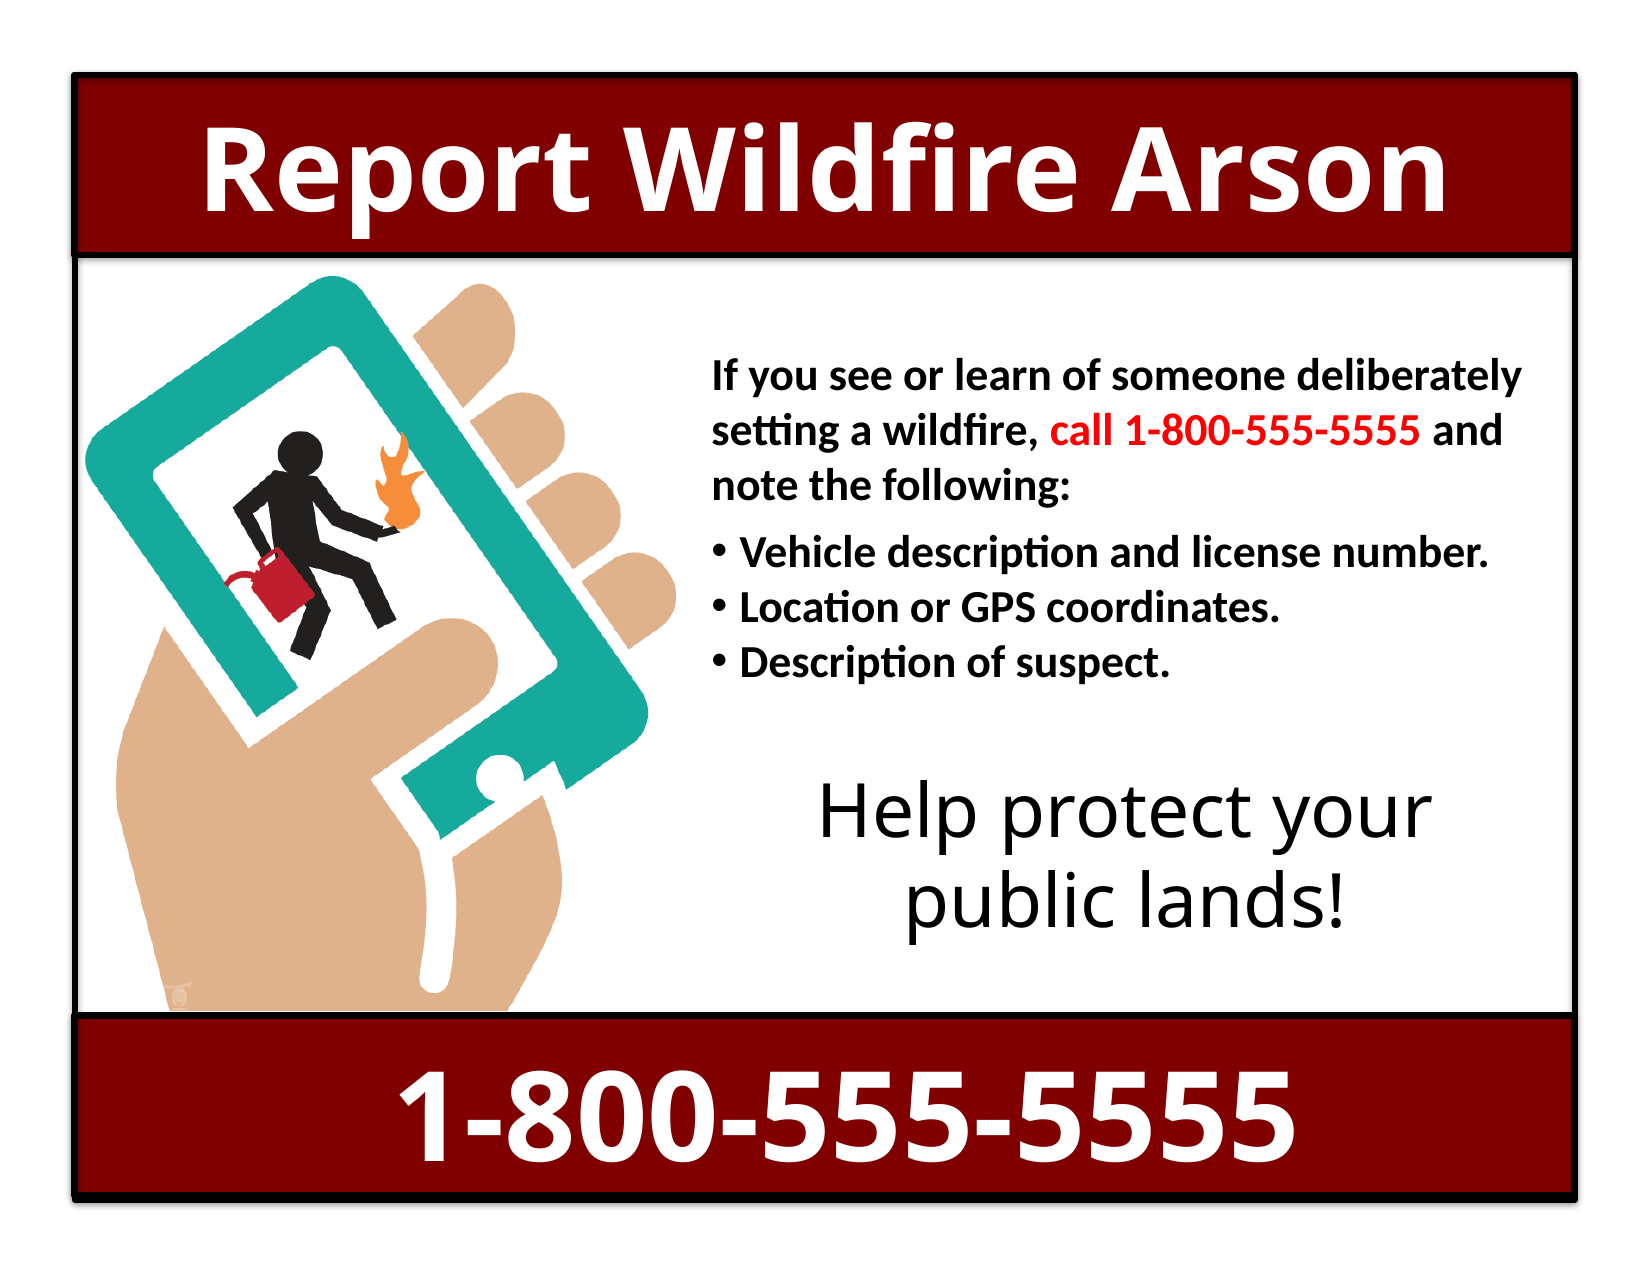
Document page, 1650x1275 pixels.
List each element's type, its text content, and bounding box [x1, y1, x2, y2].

title Report Wildfire Arson [75, 79, 1575, 250]
picture [85, 276, 676, 1011]
text_box 1-800-555-5555 [283, 1036, 1410, 1187]
text_box Help protect your public lands! [711, 761, 1539, 943]
text_box If you see or learn of someone deliberately setting a wildfire, call 1-800-555-5555 and note the following: Vehicle description and license number. Location or GPS coordinates. Description of suspect. [711, 344, 1539, 687]
text_box [74, 74, 1576, 1201]
